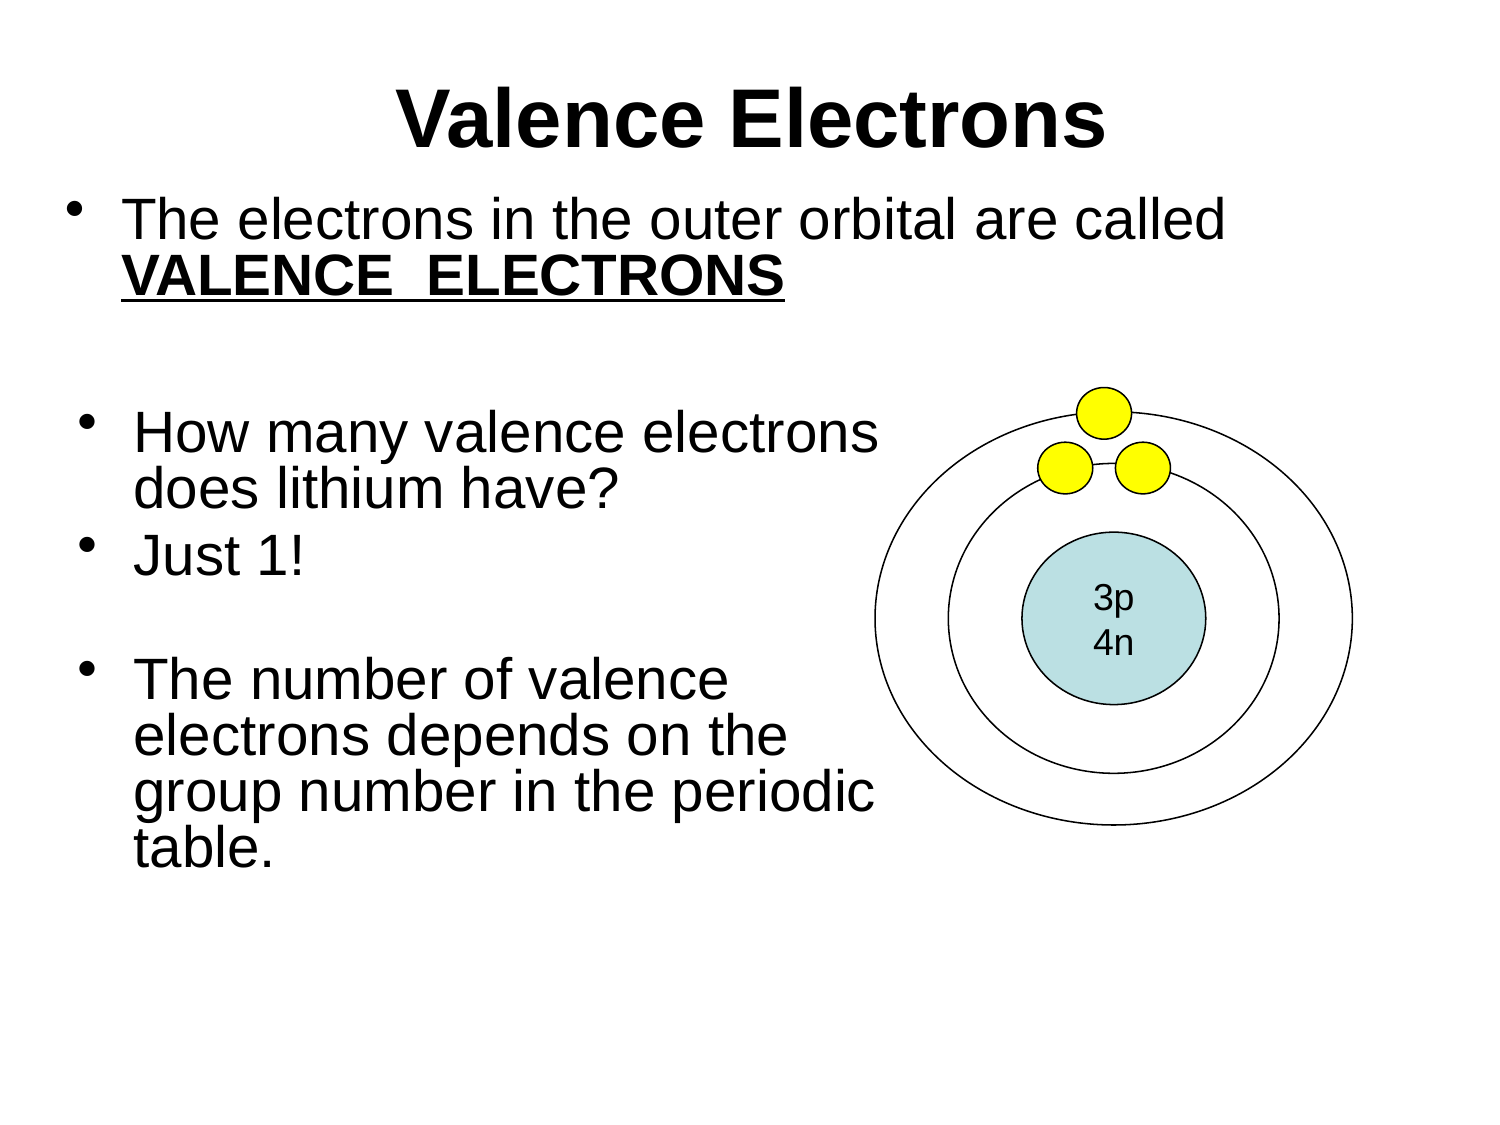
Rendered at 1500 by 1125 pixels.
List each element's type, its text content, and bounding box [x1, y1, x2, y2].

text_box How many valence electrons does lithium have? Just 1! The number of valence electrons depends on the group number in the periodic table. [62, 399, 938, 1038]
title Valence Electrons [76, 30, 1428, 197]
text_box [874, 387, 1353, 826]
text_box The electrons in the outer orbital are called VALENCE ELECTRONS [49, 187, 1400, 380]
